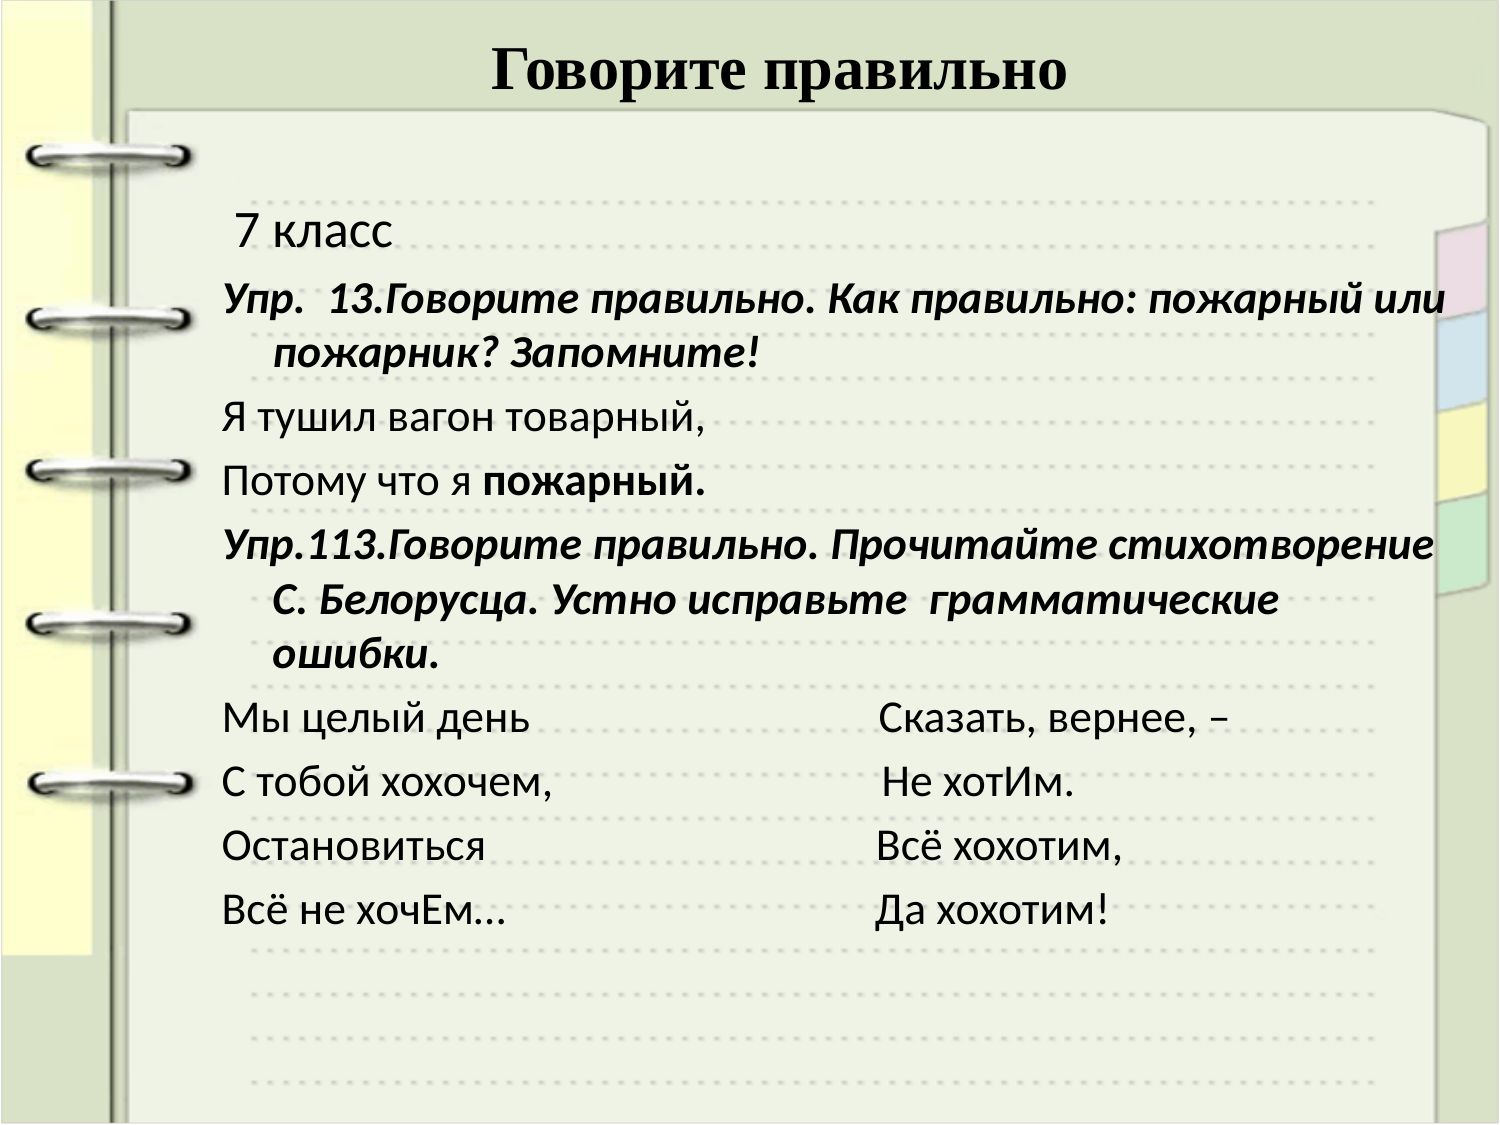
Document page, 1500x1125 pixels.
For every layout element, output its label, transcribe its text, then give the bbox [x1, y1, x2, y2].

list 7 класс Упр. 13.Говорите правильно. Как правильно: пожарный или пожарник? Запомните! Я тушил вагон товарный, Потому что я пожарный. Упр.113.Говорите правильно. Прочитайте стихотворение С. Белорусца. Устно исправьте грамматические ошибки. Мы целый день Сказать, вернее, – С тобой хохочем, Не хотИм. Остановиться Всё хохотим, Всё не хочЕм… Да хохотим! [206, 187, 1471, 1059]
picture [0, 0, 1500, 1125]
title Говорите правильно [135, 19, 1378, 110]
